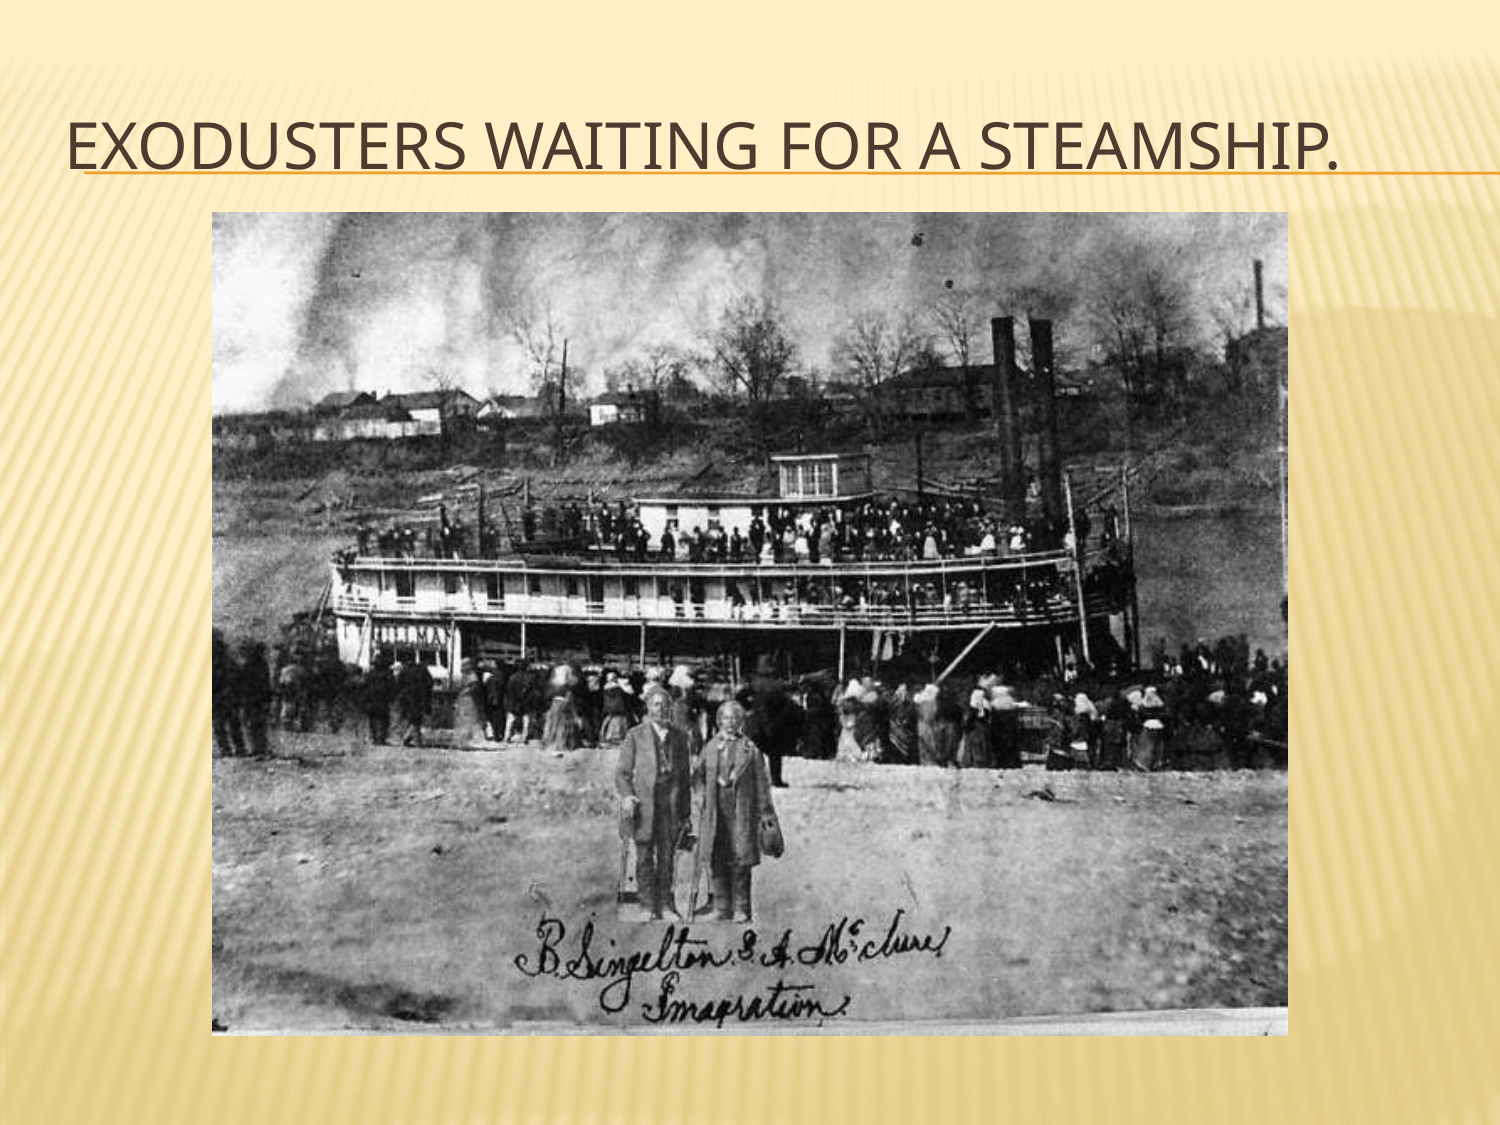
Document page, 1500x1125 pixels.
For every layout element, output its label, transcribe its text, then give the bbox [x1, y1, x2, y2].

picture [212, 212, 1288, 1036]
title Exodusters waiting for a steamship. [50, 75, 1475, 213]
